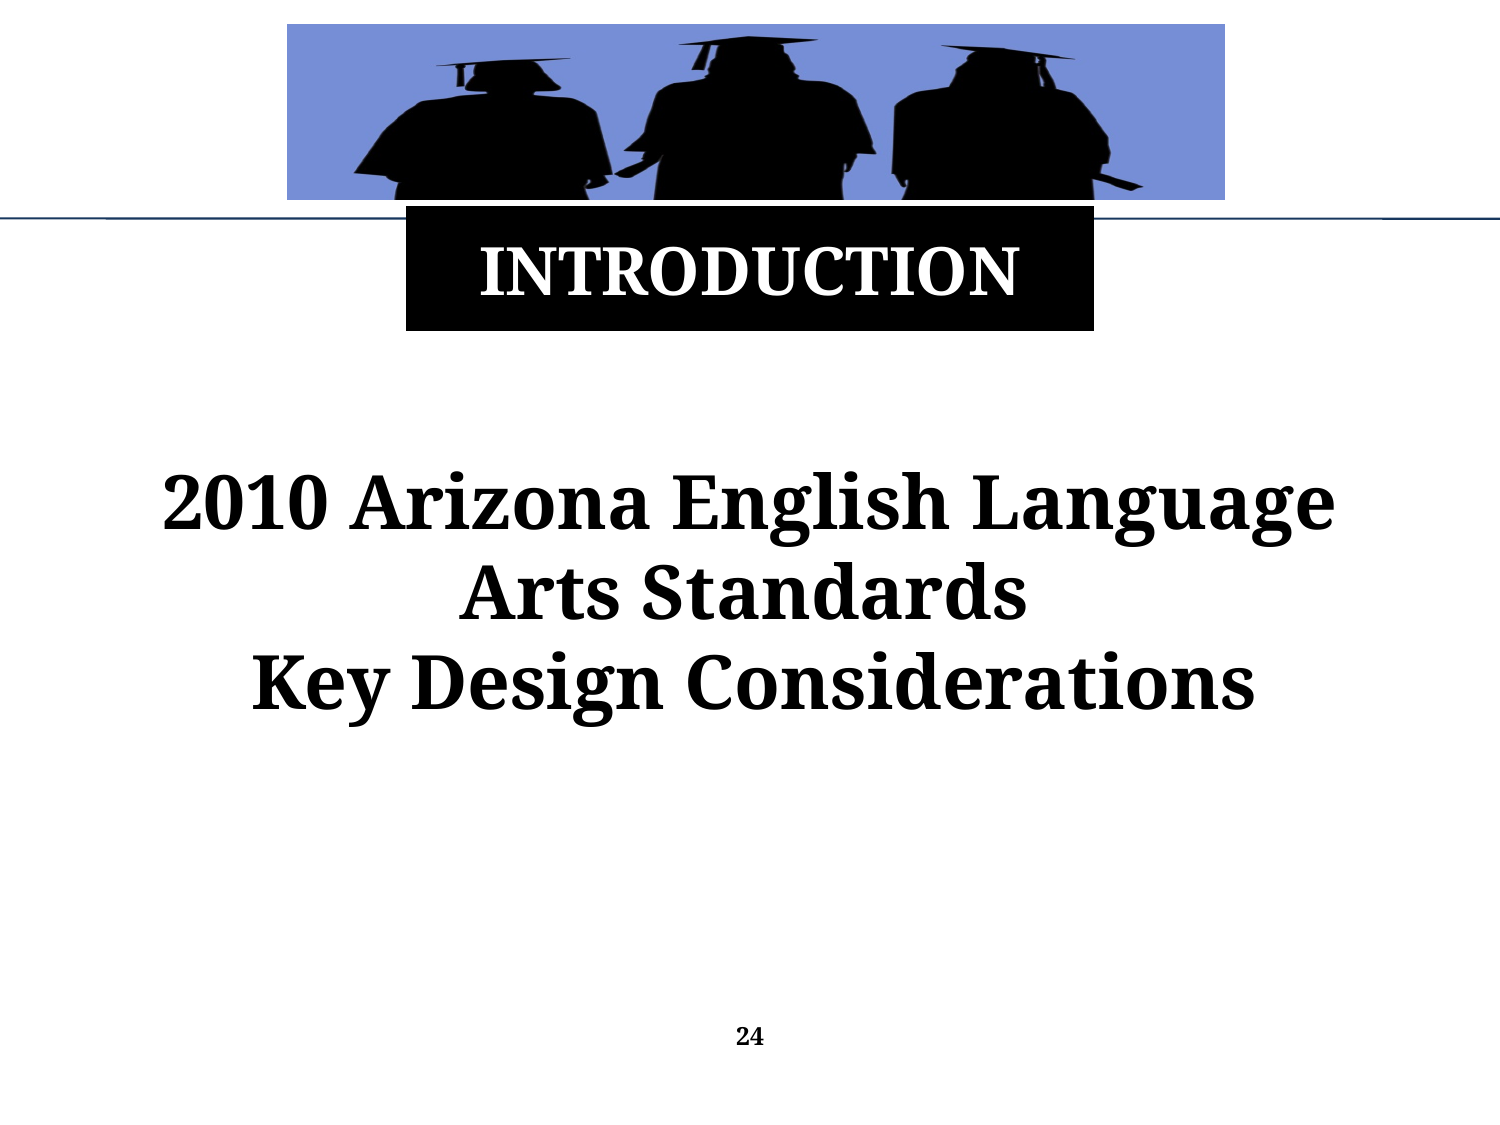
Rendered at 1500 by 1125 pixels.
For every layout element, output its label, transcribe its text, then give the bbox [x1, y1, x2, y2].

list 2010 Arizona English Language Arts Standards Key Design Considerations [75, 331, 1425, 1000]
title Introduction [406, 213, 1094, 331]
slide_number 24 [662, 1012, 838, 1063]
picture [287, 24, 1226, 201]
